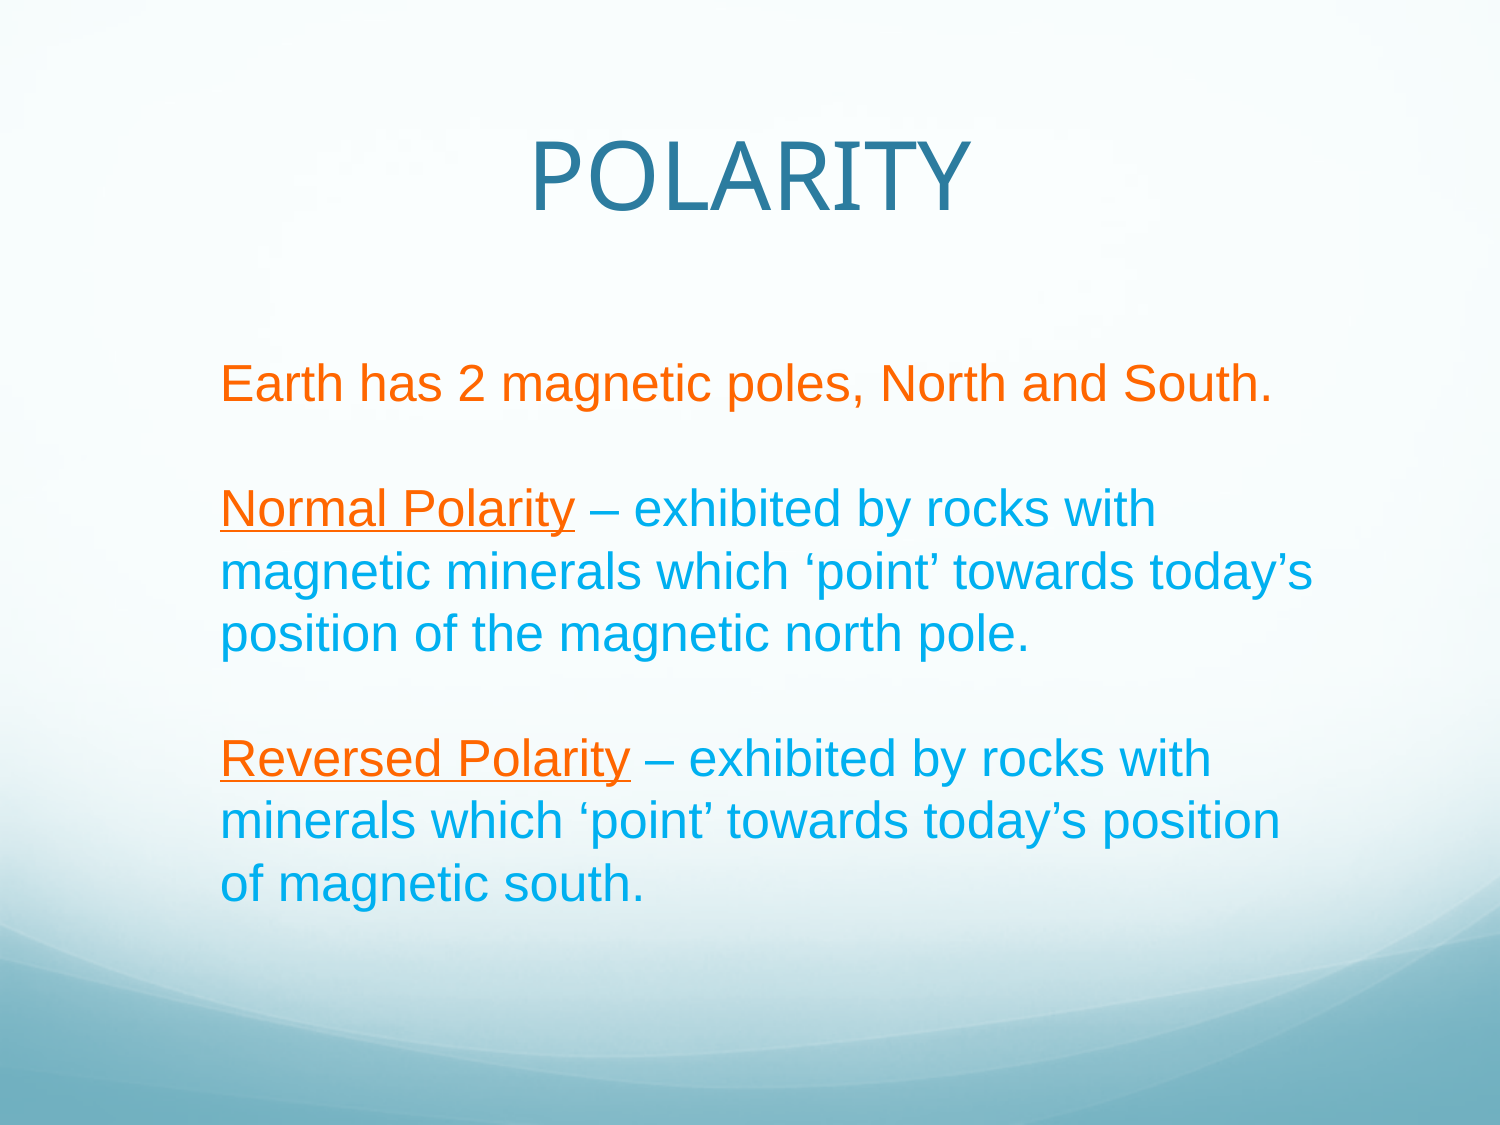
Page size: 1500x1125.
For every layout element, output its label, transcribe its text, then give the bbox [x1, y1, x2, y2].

text_box Earth has 2 magnetic poles, North and South. Normal Polarity – exhibited by rocks with magnetic minerals which ‘point’ towards today’s position of the magnetic north pole. Reversed Polarity – exhibited by rocks with minerals which ‘point’ towards today’s position of magnetic south. [205, 342, 1331, 920]
title POLARITY [90, 17, 1410, 237]
